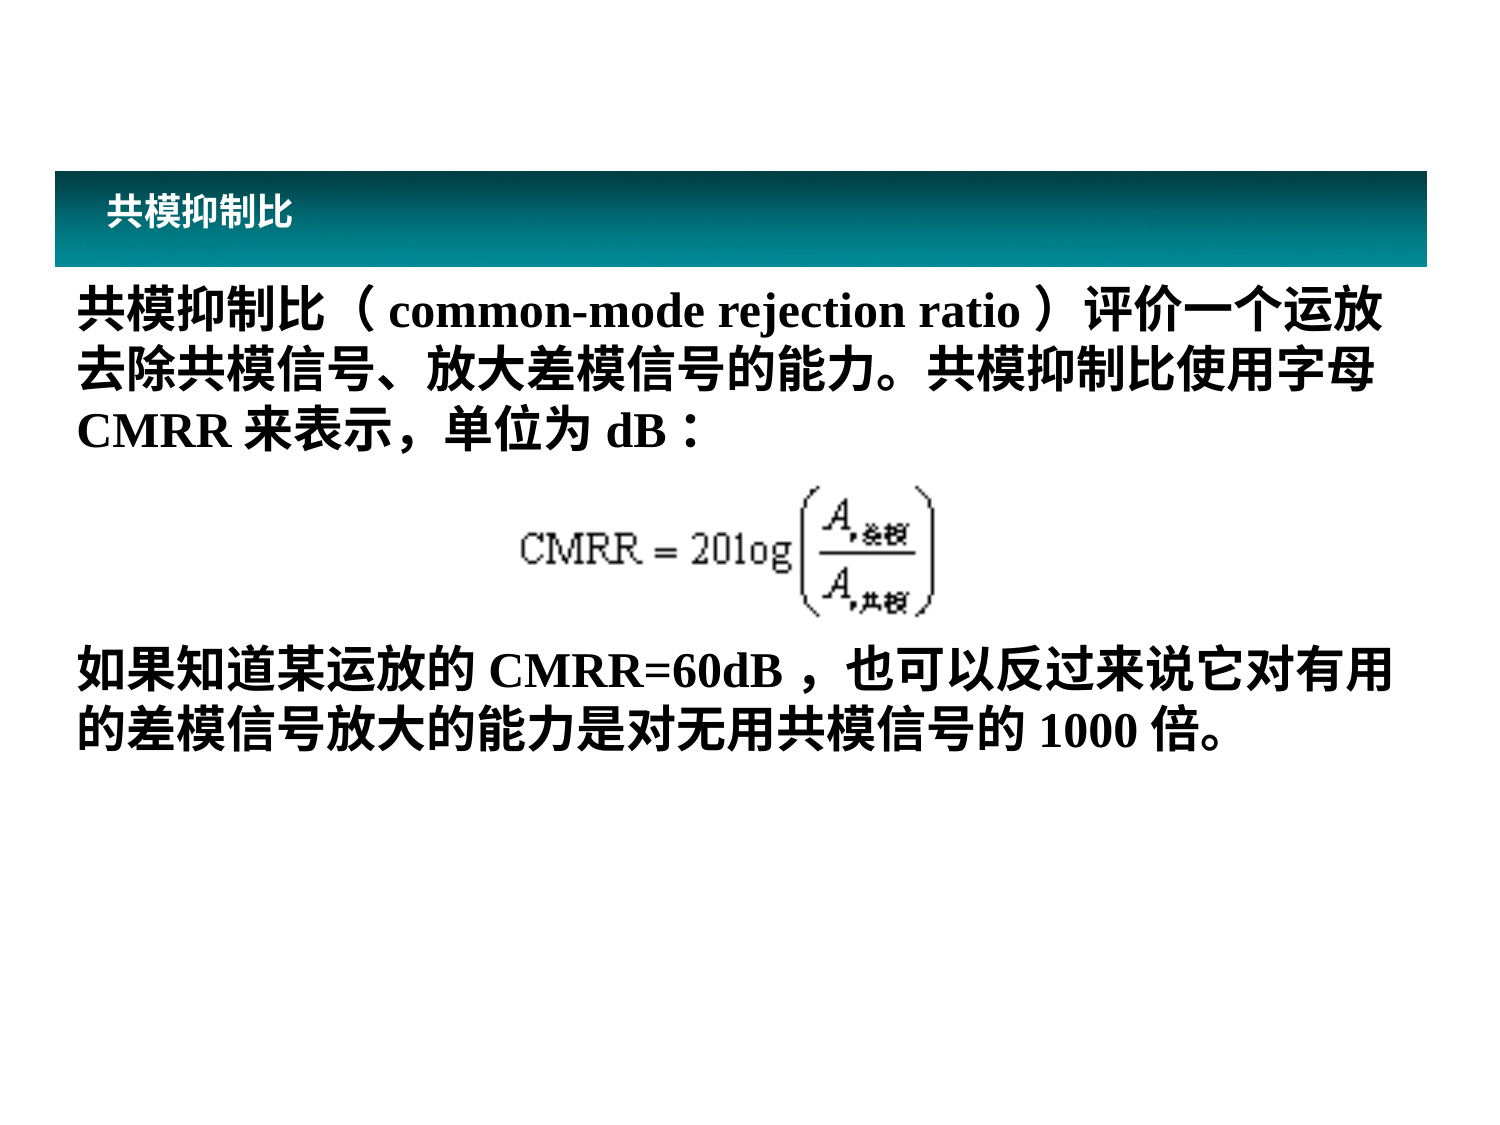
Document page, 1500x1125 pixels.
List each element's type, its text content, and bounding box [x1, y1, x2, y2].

text_box 共模抑制比（common-mode rejection ratio）评价一个运放去除共模信号、放大差模信号的能力。共模抑制比使用字母CMRR来表示，单位为dB： 如果知道某运放的CMRR=60dB，也可以反过来说它对有用的差模信号放大的能力是对无用共模信号的1000倍。 [61, 270, 1445, 765]
picture [503, 484, 963, 622]
picture [55, 170, 1428, 267]
